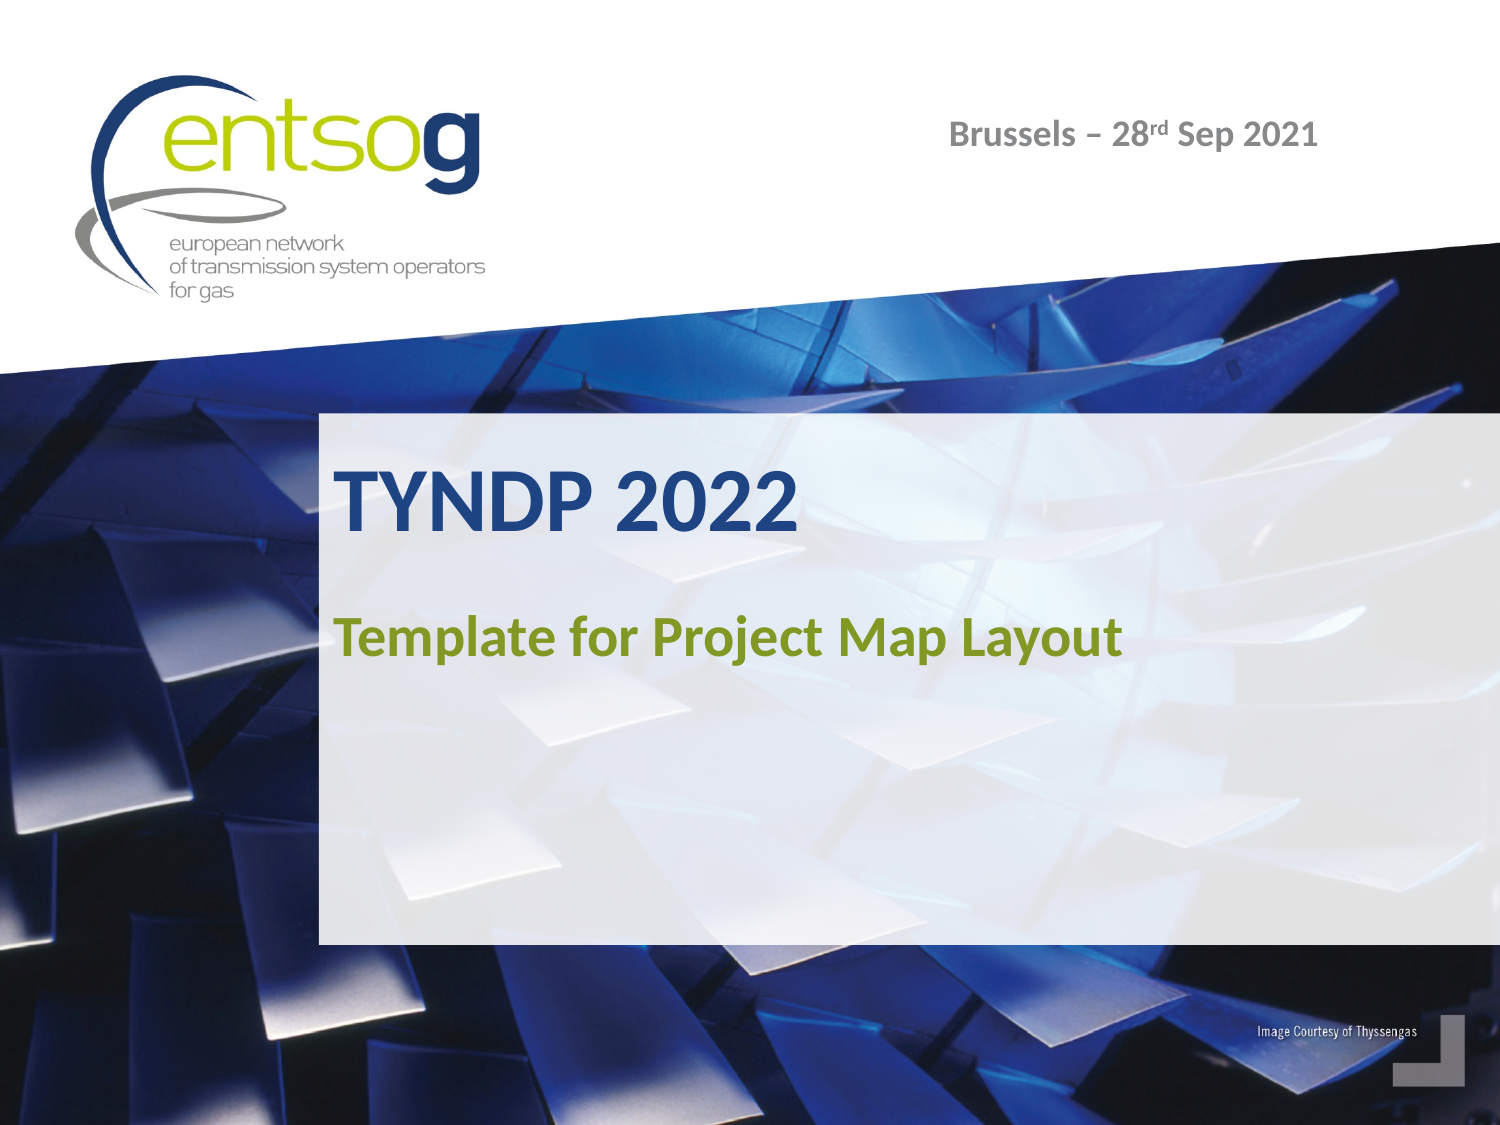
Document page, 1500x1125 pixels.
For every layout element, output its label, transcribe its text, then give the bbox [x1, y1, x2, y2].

list Template for Project Map Layout [318, 590, 1312, 674]
picture [0, 0, 1500, 1125]
list Brussels – 28rd Sep 2021 [832, 101, 1435, 161]
title TYNDP 2022 [318, 432, 1500, 575]
